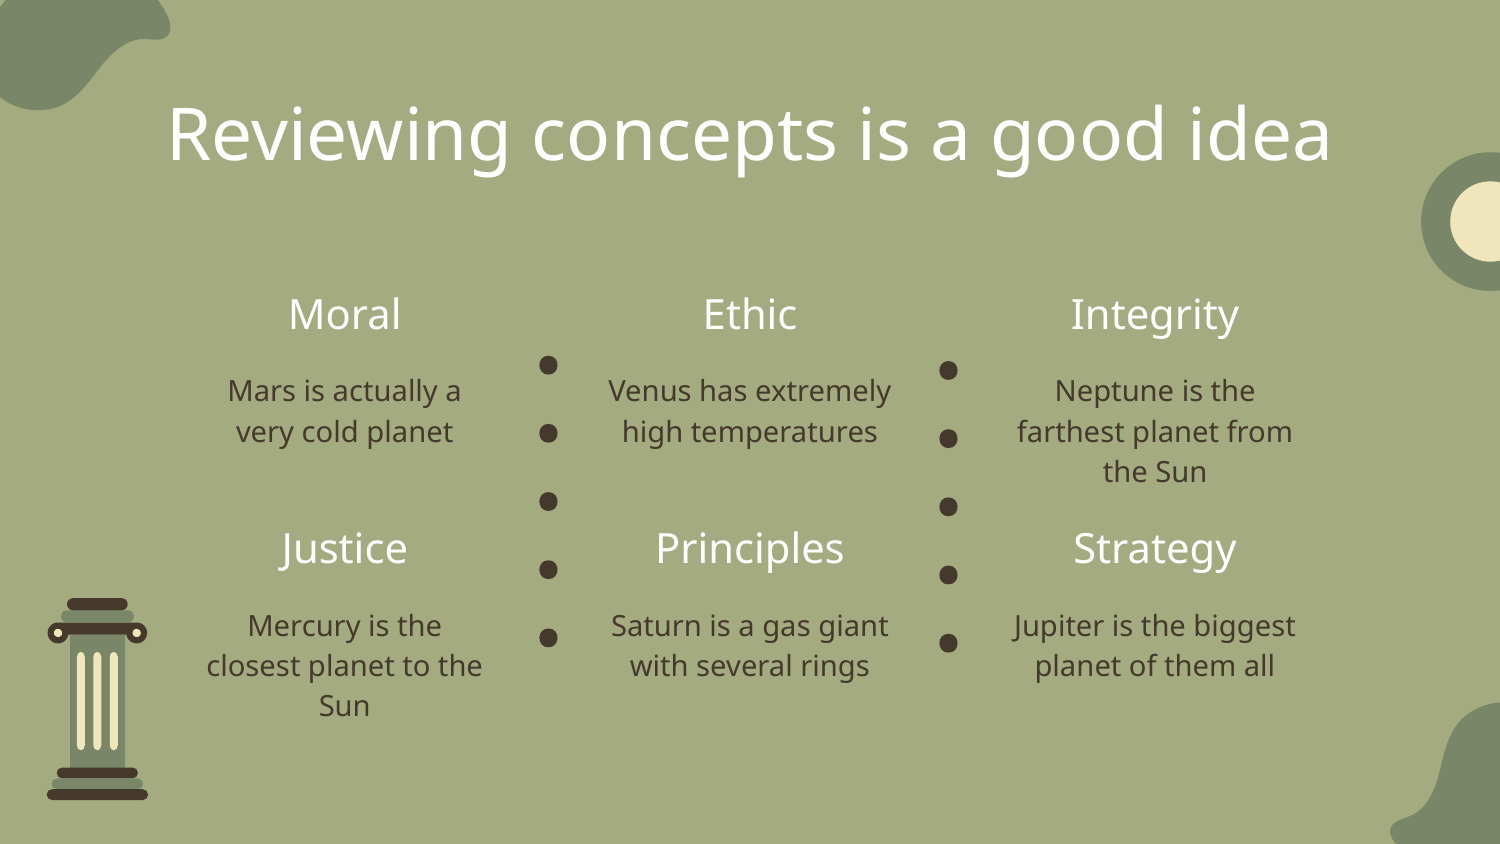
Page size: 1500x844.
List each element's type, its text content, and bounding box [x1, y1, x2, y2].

text_box [539, 628, 558, 648]
text_box [539, 355, 558, 375]
subtitle Mars is actually a very cold planet [181, 352, 508, 457]
text_box [939, 565, 958, 585]
text_box [939, 361, 958, 380]
subtitle Mercury is the closest planet to the Sun [181, 587, 508, 692]
text_box [939, 429, 958, 449]
subtitle Venus has extremely high temperatures [587, 353, 913, 457]
subtitle Justice [182, 506, 508, 587]
subtitle Saturn is a gas giant with several rings [587, 588, 913, 692]
text_box [539, 492, 558, 511]
subtitle Principles [587, 506, 913, 588]
subtitle Jupiter is the biggest planet of them all [992, 588, 1318, 692]
text_box [539, 560, 558, 580]
text_box [539, 423, 558, 443]
subtitle Ethic [587, 271, 913, 353]
subtitle Strategy [992, 506, 1318, 588]
title Reviewing concepts is a good idea [118, 72, 1382, 167]
subtitle Neptune is the farthest planet from the Sun [992, 353, 1318, 457]
subtitle Integrity [992, 271, 1318, 353]
subtitle Moral [182, 271, 508, 353]
text_box [939, 497, 958, 517]
text_box [939, 633, 958, 653]
